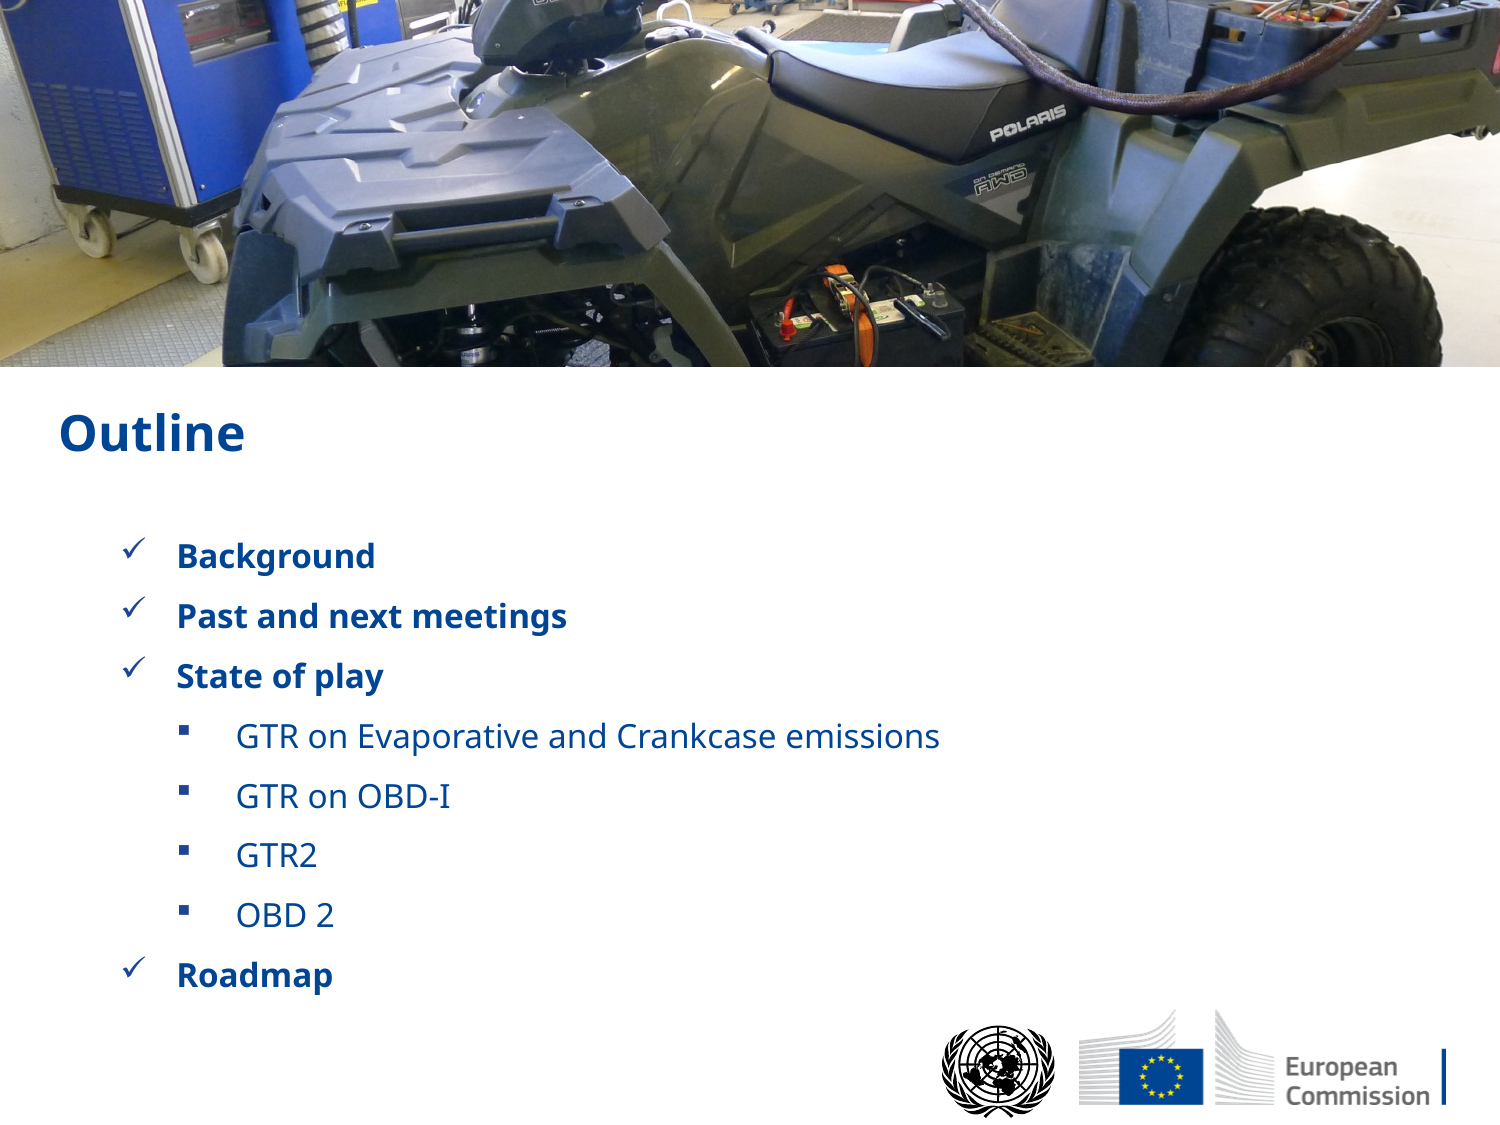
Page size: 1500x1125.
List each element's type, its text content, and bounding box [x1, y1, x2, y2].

list Background Past and next meetings State of play GTR on Evaporative and Crankcase emissions GTR on OBD-I GTR2 OBD 2 Roadmap [0, 468, 1500, 1125]
title Outline [0, 373, 1500, 468]
picture [0, 0, 1500, 367]
